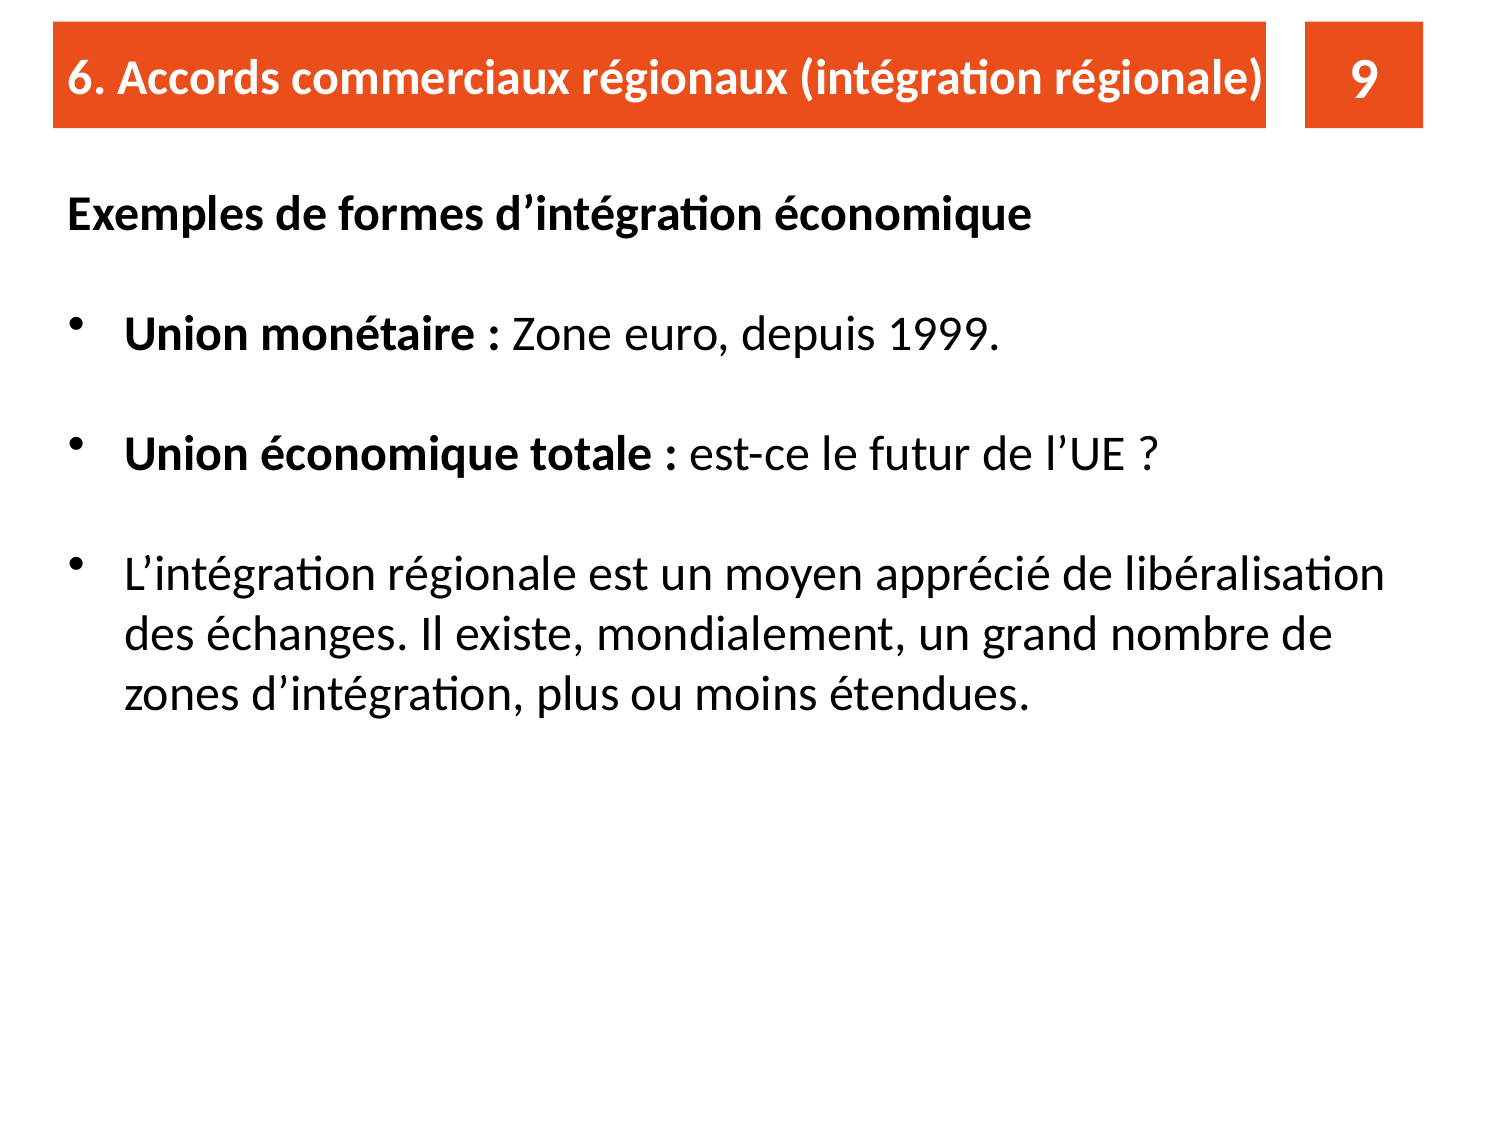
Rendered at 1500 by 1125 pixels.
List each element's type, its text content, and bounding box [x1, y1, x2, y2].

text_box 9 [1305, 21, 1424, 129]
text_box Exemples de formes d’intégration économique Union monétaire : Zone euro, depuis 1999. Union économique totale : est-ce le futur de l’UE ? L’intégration régionale est un moyen apprécié de libéralisation des échanges. Il existe, mondialement, un grand nombre de zones d’intégration, plus ou moins étendues. [53, 172, 1447, 728]
text_box 6. Accords commerciaux régionaux (intégration régionale) [53, 21, 1266, 129]
